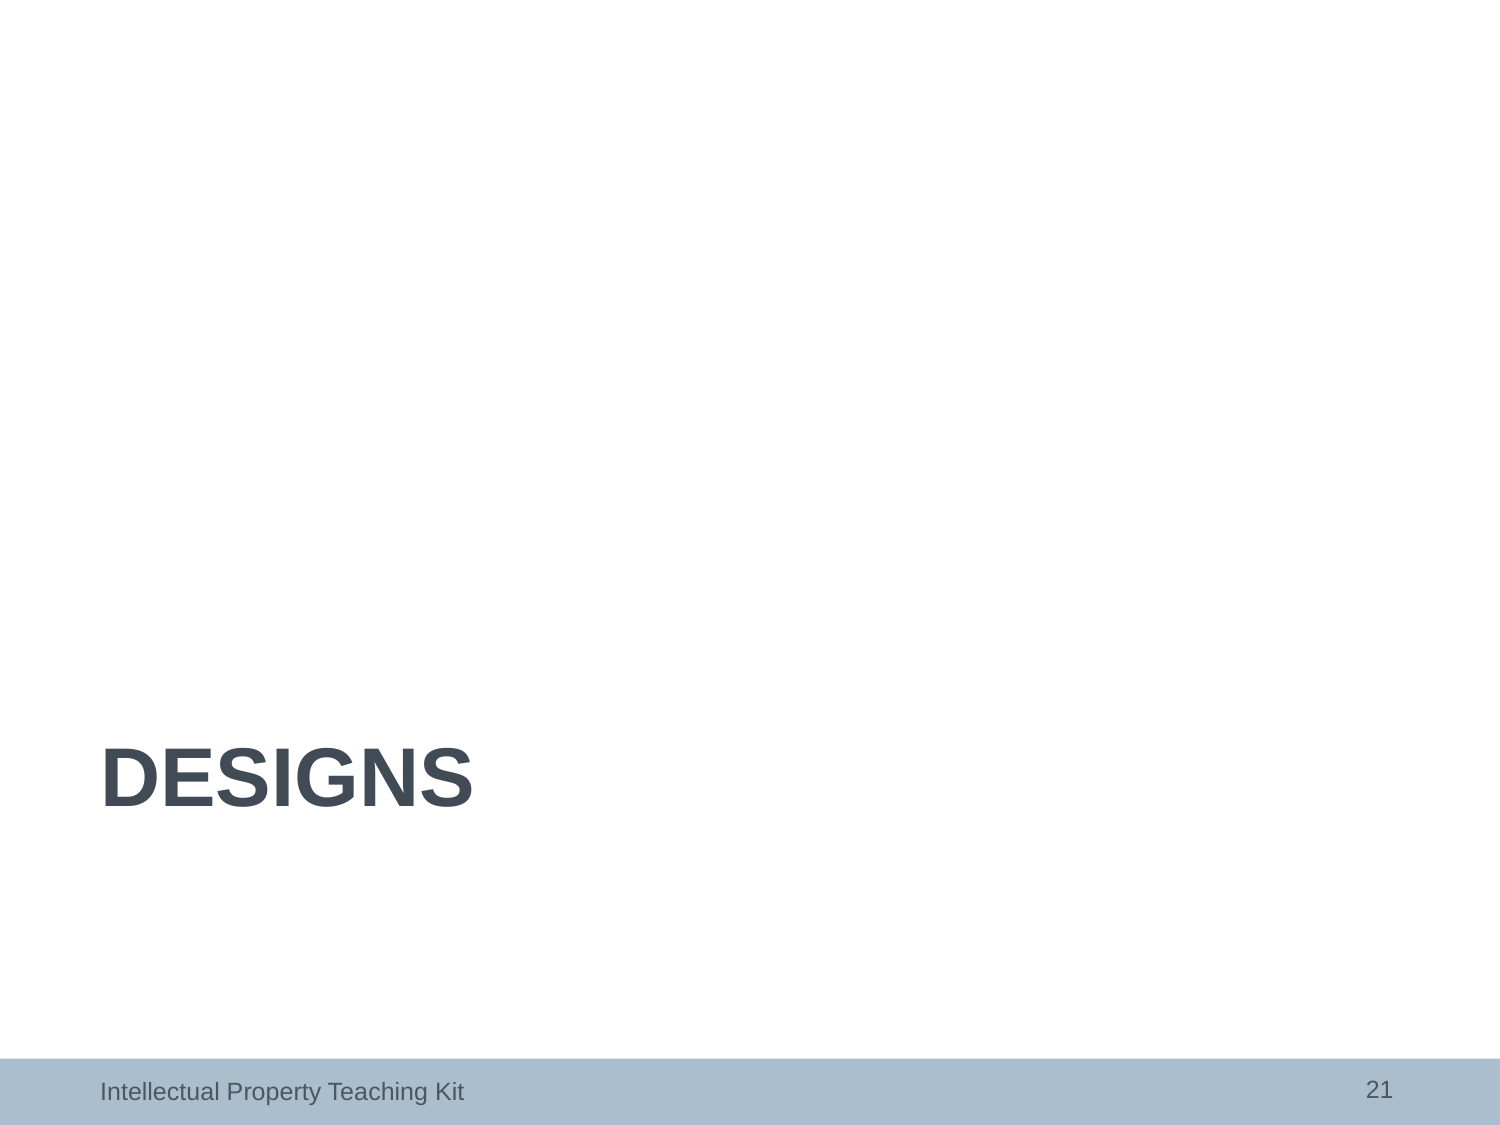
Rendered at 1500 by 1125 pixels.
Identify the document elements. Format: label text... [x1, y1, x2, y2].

text_box 21 [1269, 1070, 1394, 1106]
footer Intellectual Property Teaching Kit [100, 1074, 988, 1125]
title Designs [100, 722, 1394, 947]
